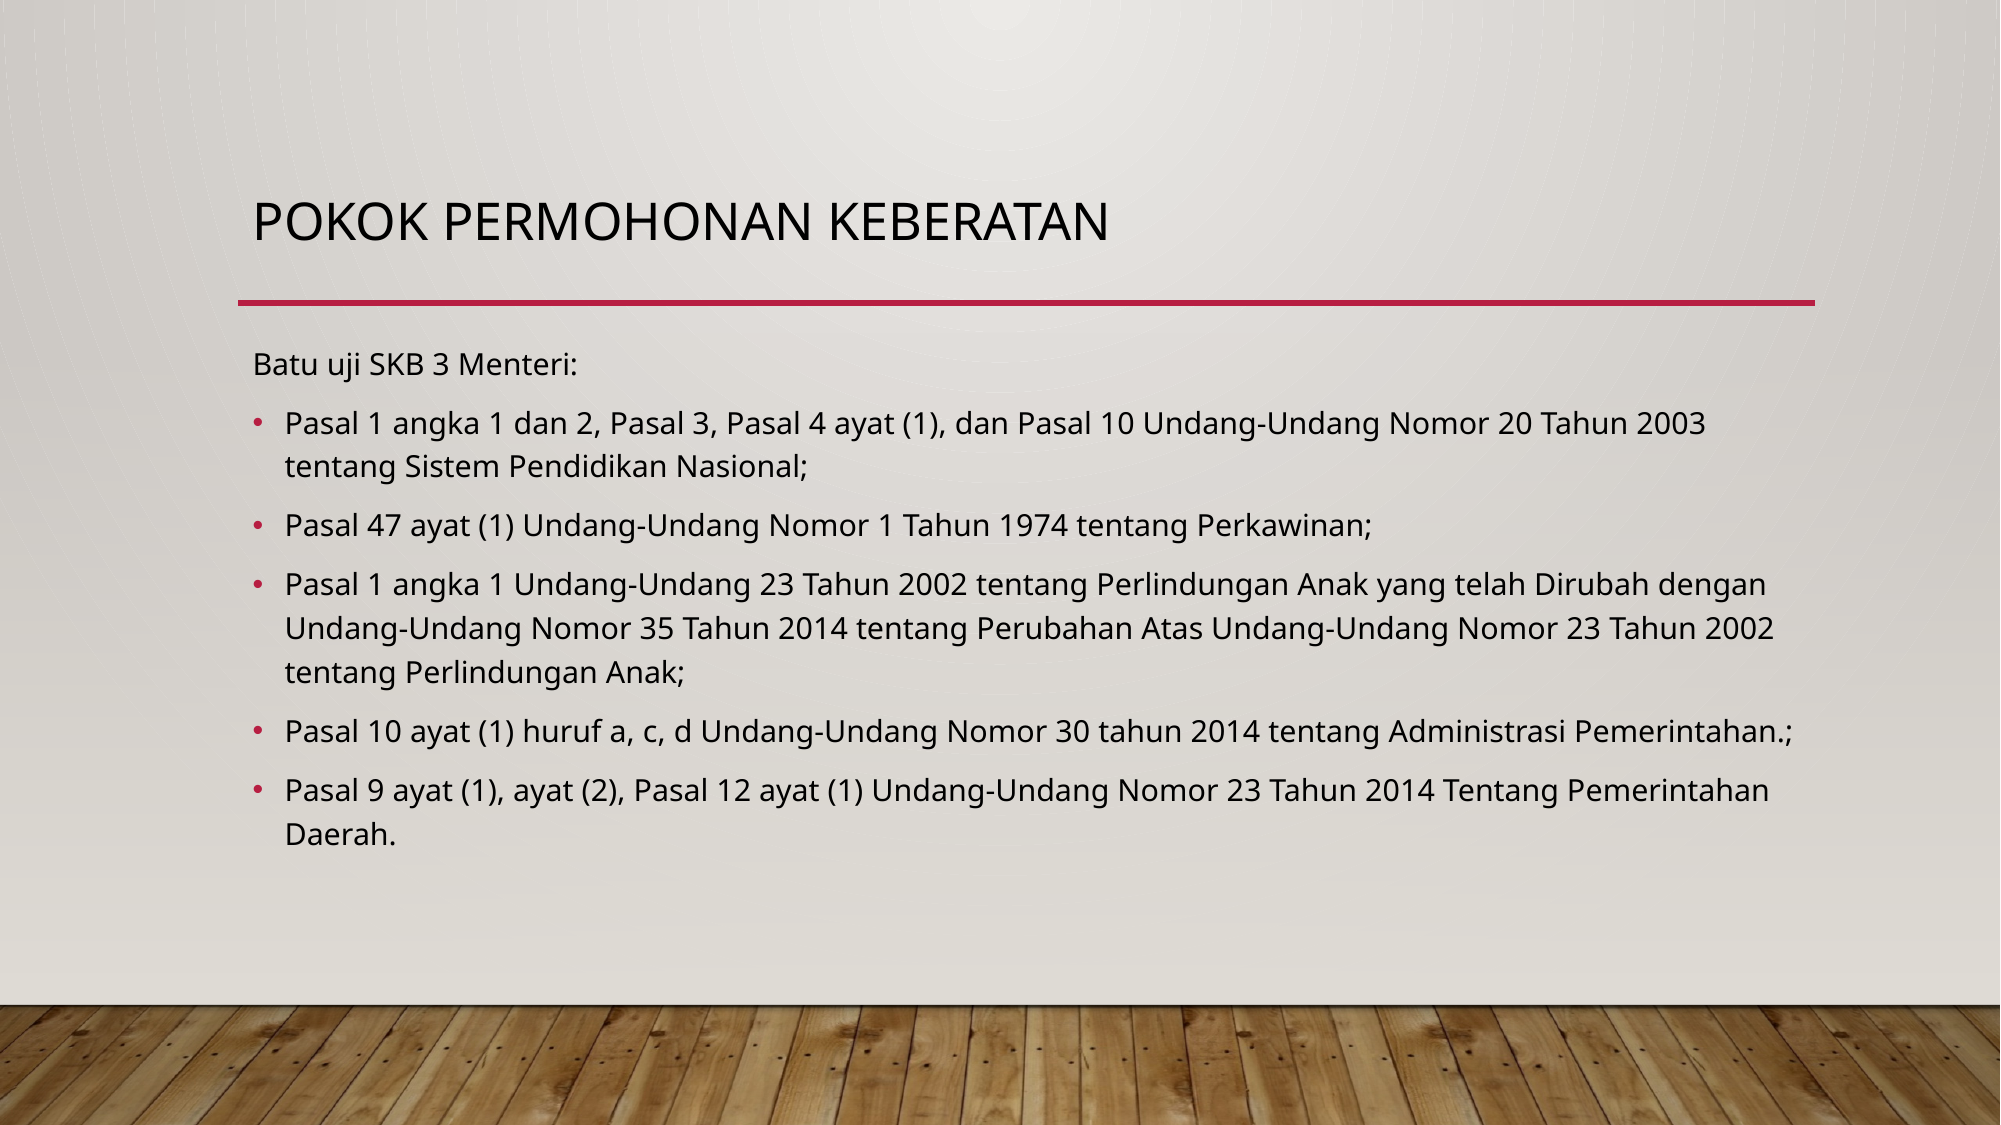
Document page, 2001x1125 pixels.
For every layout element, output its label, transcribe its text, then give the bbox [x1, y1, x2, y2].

title Pokok permohonan keberatan [237, 132, 1814, 306]
list Batu uji SKB 3 Menteri: Pasal 1 angka 1 dan 2, Pasal 3, Pasal 4 ayat (1), dan Pasal 10 Undang-Undang Nomor 20 Tahun 2003 tentang Sistem Pendidikan Nasional; Pasal 47 ayat (1) Undang-Undang Nomor 1 Tahun 1974 tentang Perkawinan; Pasal 1 angka 1 Undang-Undang 23 Tahun 2002 tentang Perlindungan Anak yang telah Dirubah dengan Undang-Undang Nomor 35 Tahun 2014 tentang Perubahan Atas Undang-Undang Nomor 23 Tahun 2002 tentang Perlindungan Anak; Pasal 10 ayat (1) huruf a, c, d Undang-Undang Nomor 30 tahun 2014 tentang Administrasi Pemerintahan.; Pasal 9 ayat (1), ayat (2), Pasal 12 ayat (1) Undang-Undang Nomor 23 Tahun 2014 Tentang Pemerintahan Daerah. [237, 329, 1814, 896]
picture [0, 1005, 2000, 1125]
